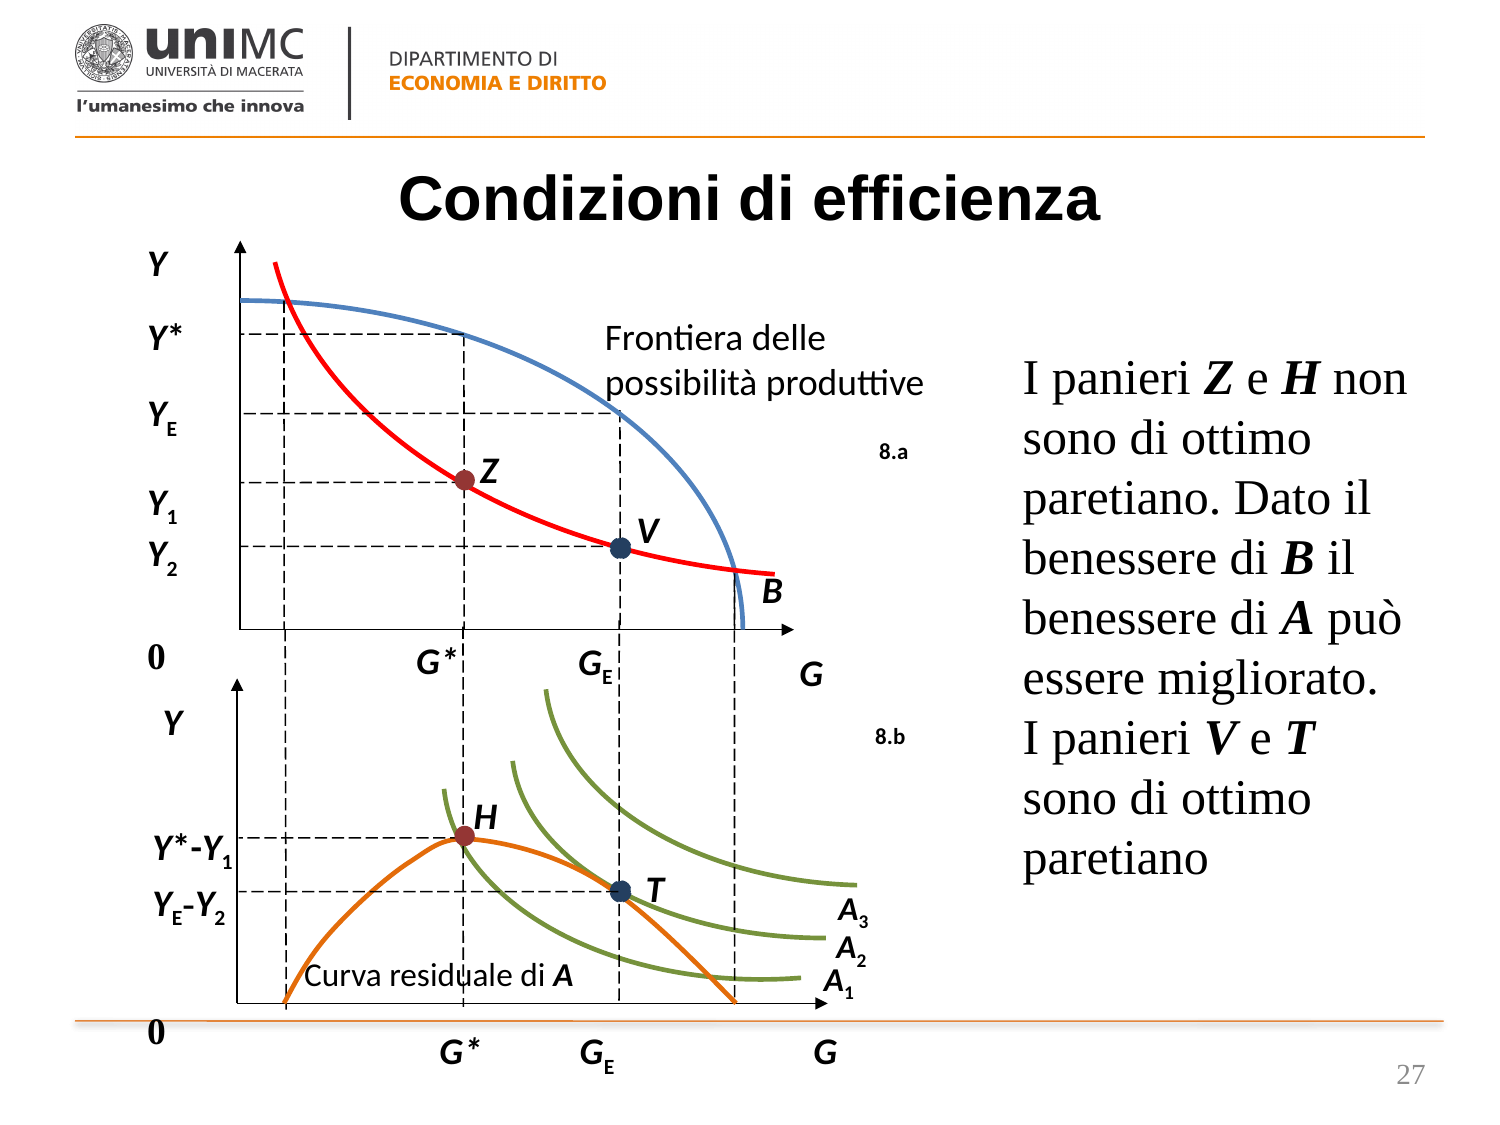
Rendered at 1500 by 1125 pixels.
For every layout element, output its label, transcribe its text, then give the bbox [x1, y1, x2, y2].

slide_number 27 [1091, 1042, 1442, 1103]
title Condizioni di efficienza [75, 149, 1425, 241]
picture [75, 24, 1425, 138]
text_box I panieri Z e H non sono di ottimo paretiano. Dato il benessere di B il benessere di A può essere migliorato. I panieri V e T sono di ottimo paretiano [1008, 336, 1429, 892]
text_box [283, 836, 737, 1013]
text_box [132, 579, 954, 1080]
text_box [132, 199, 983, 702]
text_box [137, 784, 705, 930]
